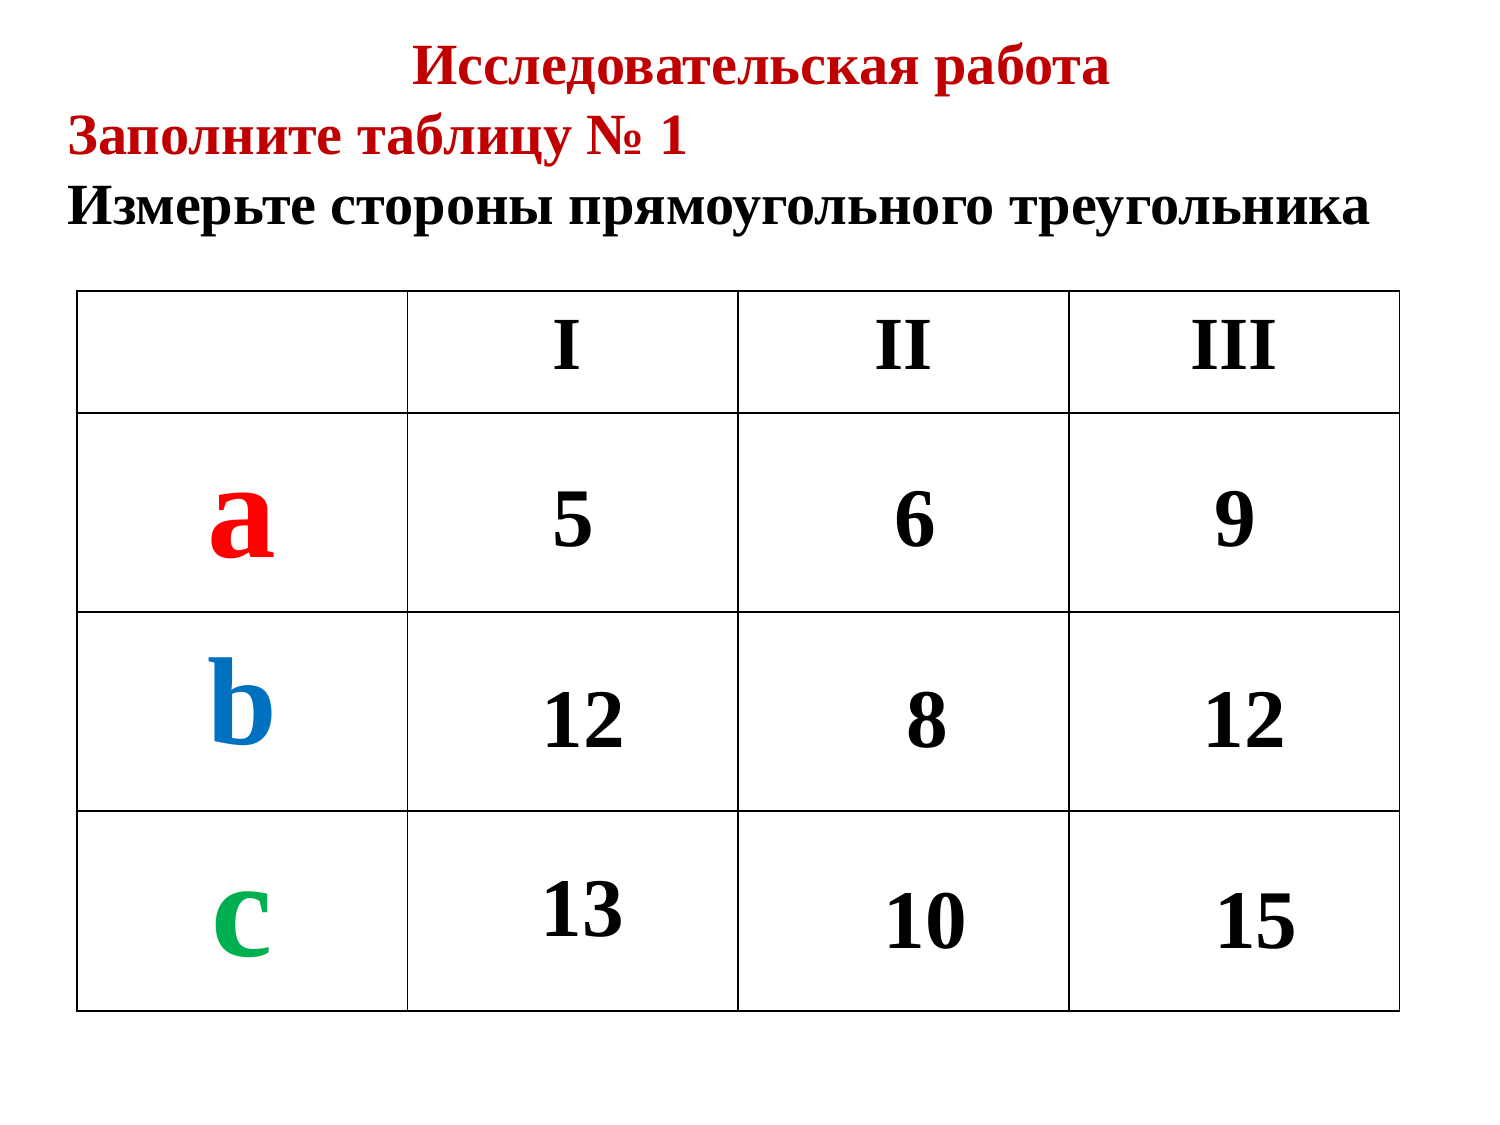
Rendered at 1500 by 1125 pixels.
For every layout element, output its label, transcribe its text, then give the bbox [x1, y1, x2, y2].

table_cell [739, 613, 1068, 810]
text_box 13 [526, 846, 640, 961]
text_box Исследовательская работа Заполните таблицу № 1 Измерьте стороны прямоугольного треугольника [53, 19, 1471, 244]
text_box 6 [880, 456, 952, 571]
table_cell [408, 613, 737, 810]
text_box 5 [537, 456, 610, 571]
table_cell a [78, 414, 407, 611]
table_cell [408, 414, 737, 611]
table_header III [1070, 292, 1399, 412]
table_cell [1070, 613, 1399, 810]
table_header [78, 292, 407, 412]
text_box 12 [1188, 657, 1302, 772]
table_cell [1070, 812, 1399, 1010]
text_box 12 [526, 657, 640, 772]
table_cell [1070, 414, 1399, 611]
table_header II [739, 292, 1068, 412]
text_box 9 [1199, 456, 1271, 571]
table_header I [408, 292, 737, 412]
table_cell c [78, 812, 407, 1010]
text_box 8 [892, 657, 964, 772]
table_cell [408, 812, 737, 1010]
table_cell [739, 414, 1068, 611]
text_box 15 [1199, 857, 1313, 973]
table_cell b [78, 613, 407, 810]
text_box 10 [868, 857, 982, 973]
table_cell [739, 812, 1068, 1010]
